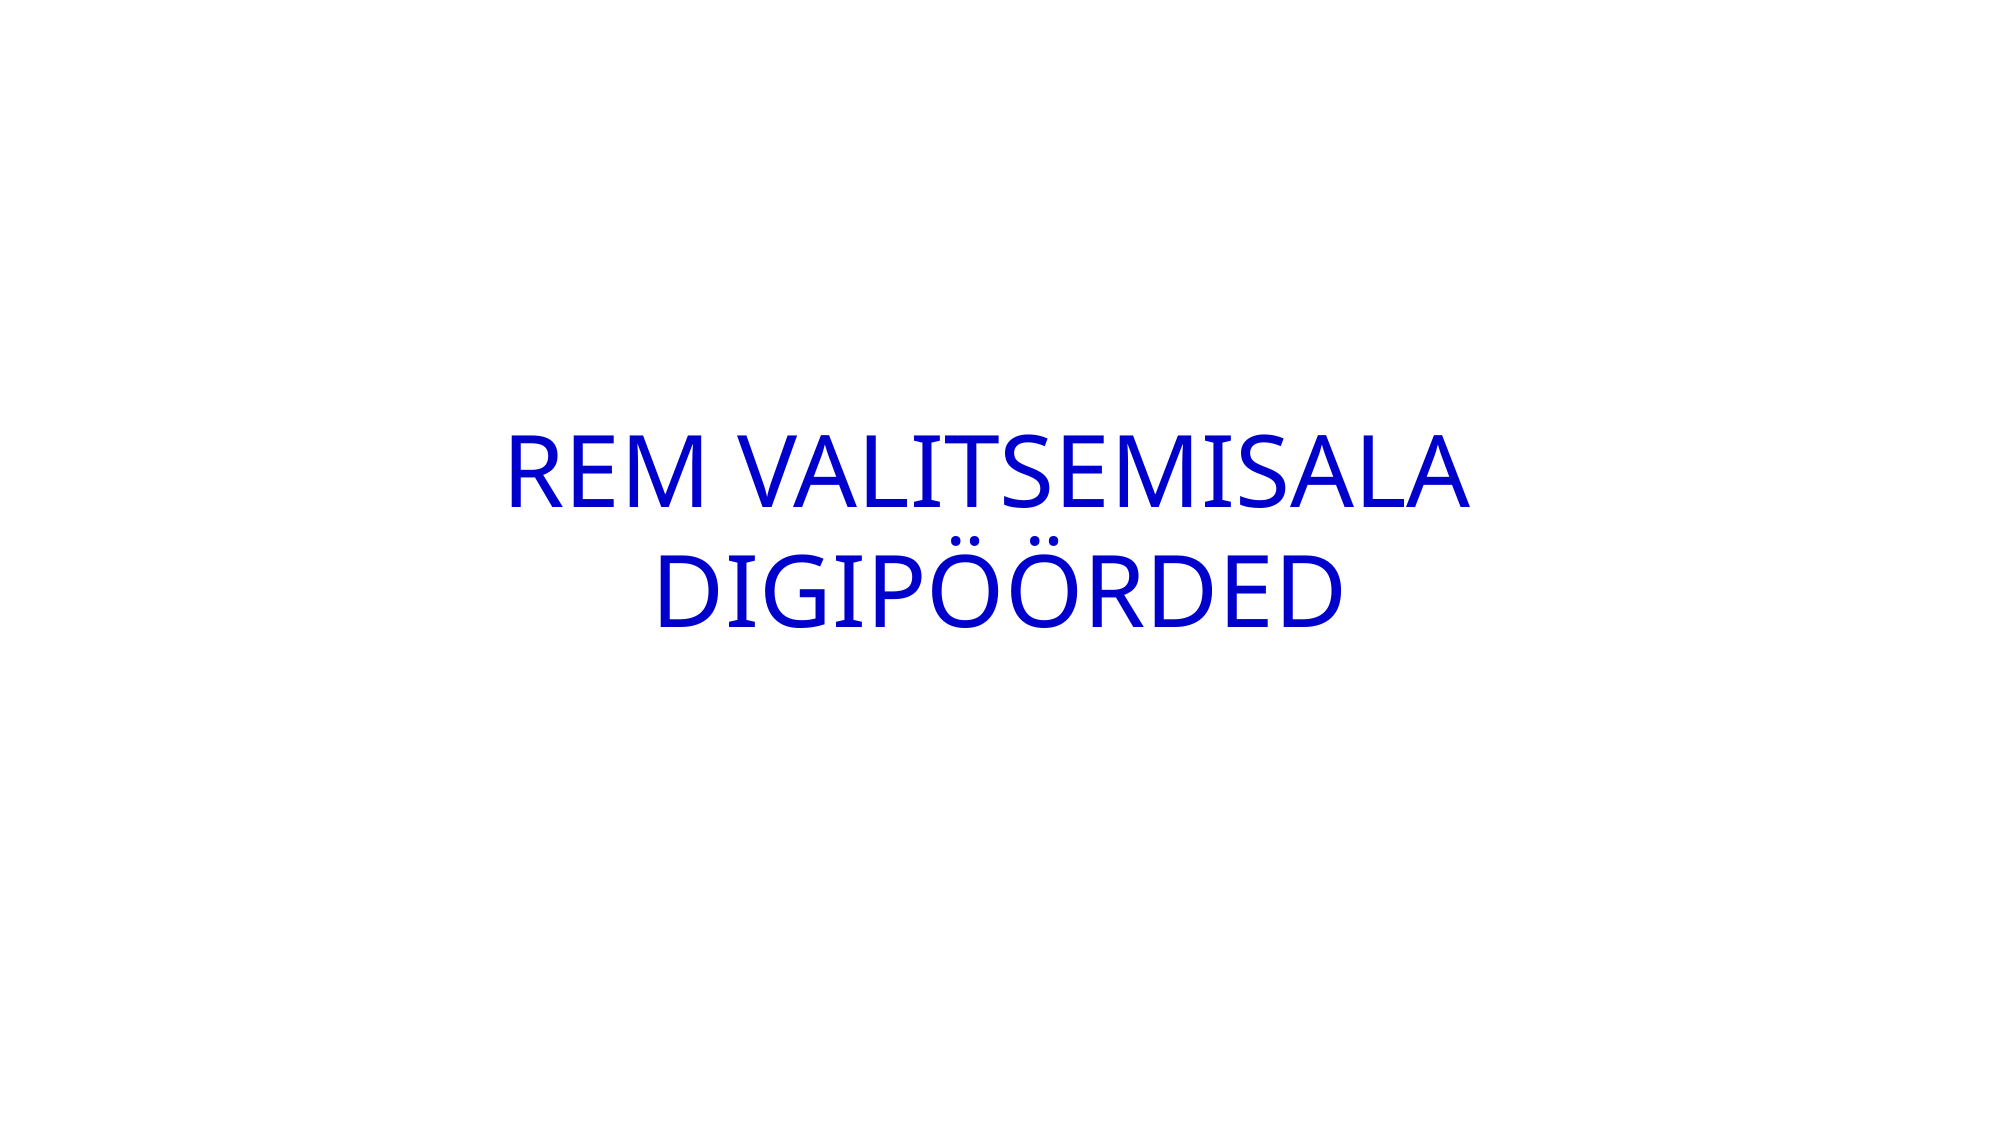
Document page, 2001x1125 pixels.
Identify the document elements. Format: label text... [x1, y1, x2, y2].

text_box REM VALITSEMISALA DIGIPÖÖRDED [31, 399, 1969, 655]
